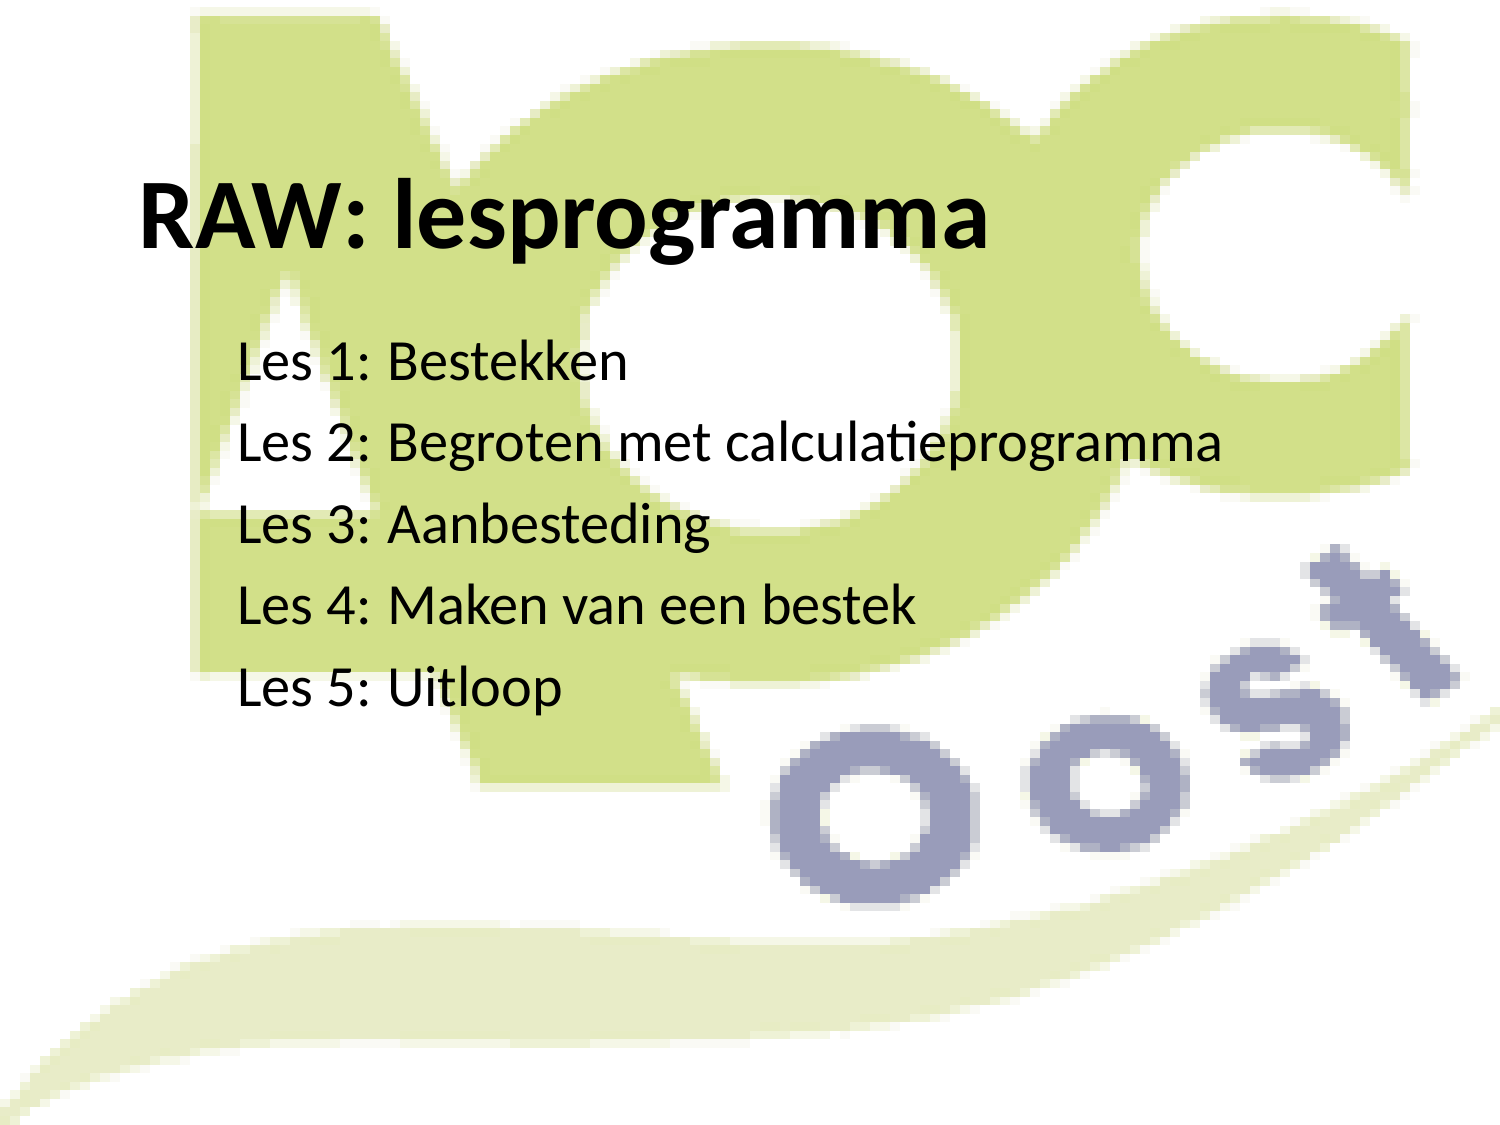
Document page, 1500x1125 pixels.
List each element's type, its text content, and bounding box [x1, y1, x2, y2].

title RAW: lesprogramma [123, 125, 1317, 291]
subtitle Les 1: Bestekken Les 2: Begroten met calculatieprogramma Les 3: Aanbesteding Les 4: Maken van een bestek Les 5: Uitloop [147, 314, 1436, 1035]
